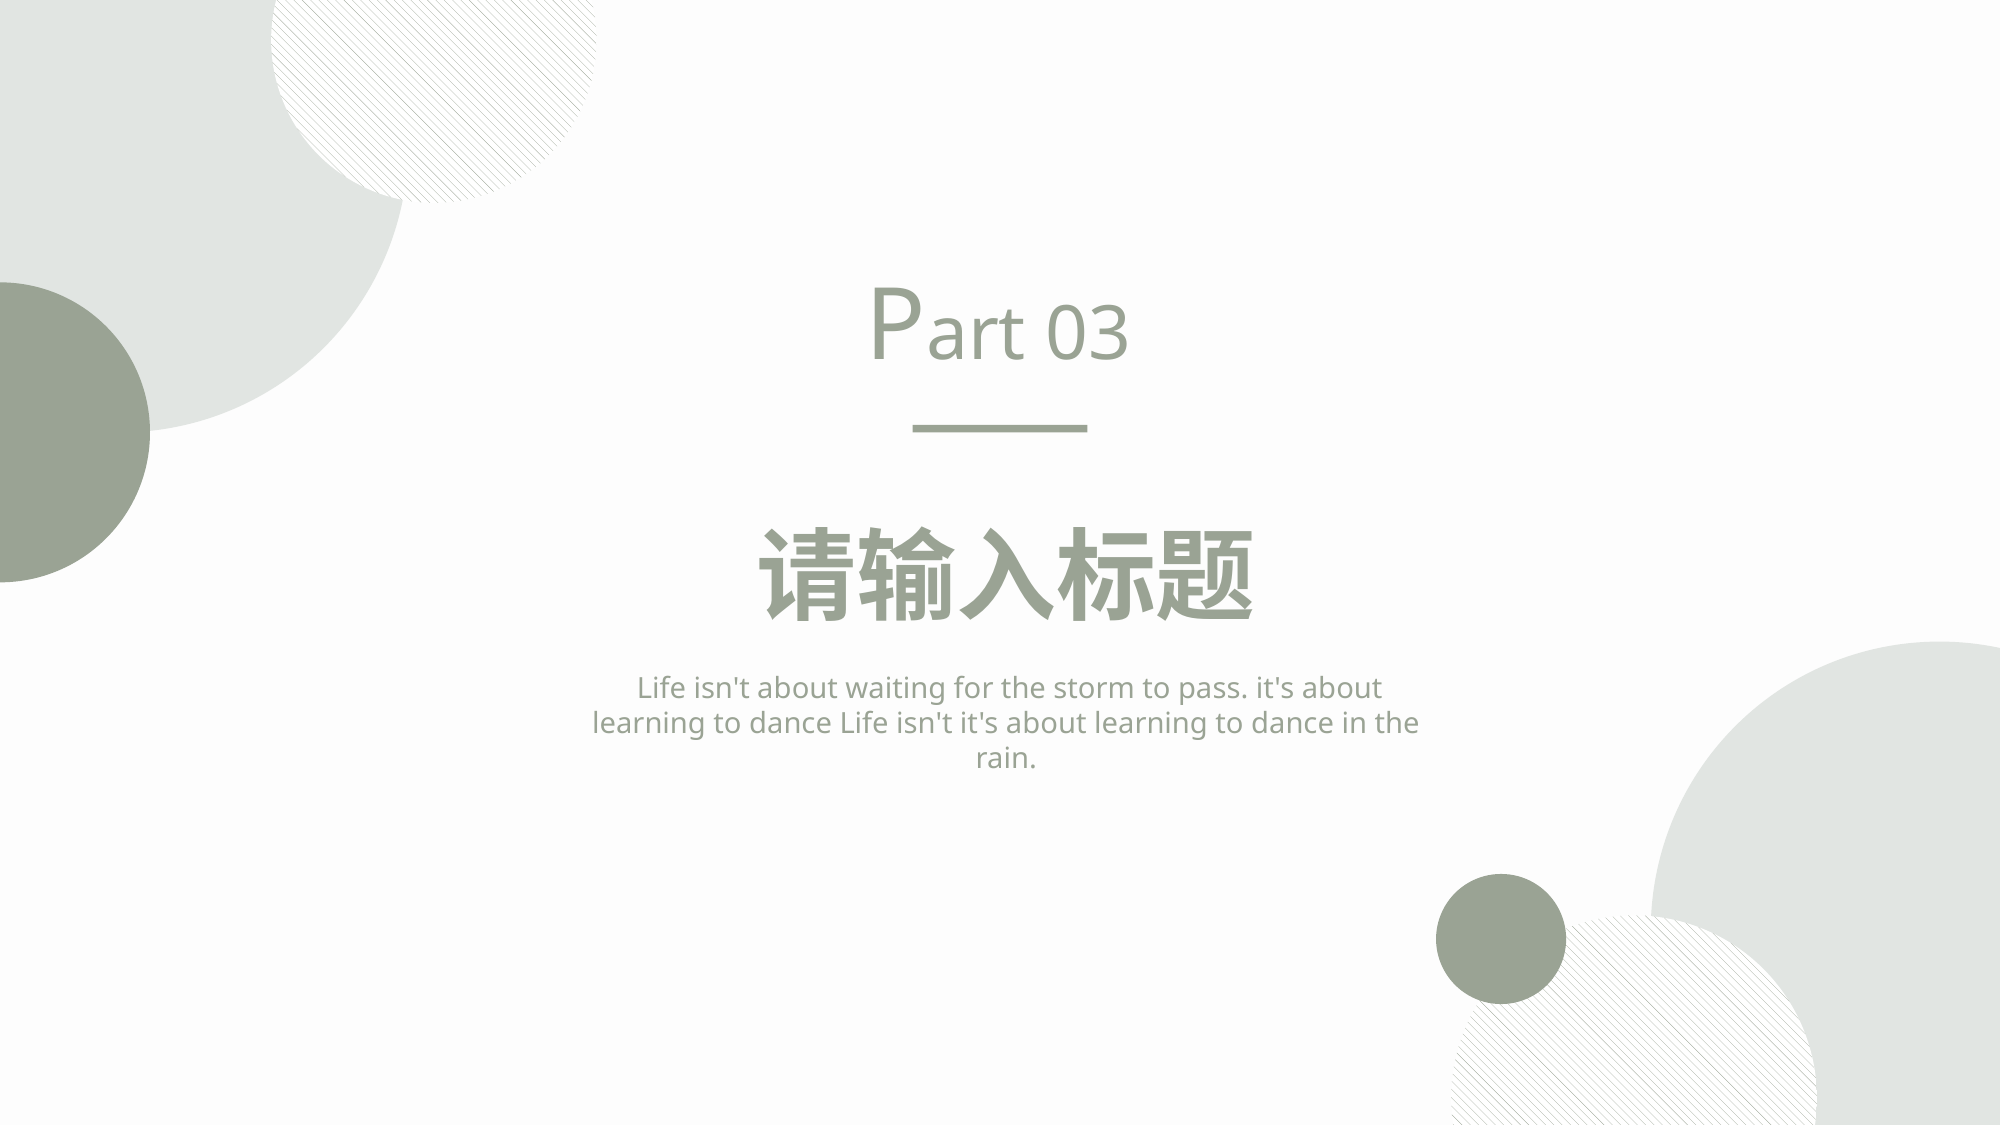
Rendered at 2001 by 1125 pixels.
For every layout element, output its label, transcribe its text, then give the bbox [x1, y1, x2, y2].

text_box Part 03 [850, 251, 1162, 387]
text_box Life isn't about waiting for the storm to pass. it's about learning to dance Life isn't it's about learning to dance in the rain. [576, 662, 1436, 782]
text_box 请输入标题 [561, 505, 1452, 640]
text_box [0, 0, 404, 432]
text_box [911, 424, 1088, 433]
text_box [0, 281, 152, 584]
text_box [1450, 914, 1818, 1125]
text_box [1650, 640, 2000, 1125]
text_box [270, 0, 598, 204]
text_box [1435, 872, 1568, 1006]
